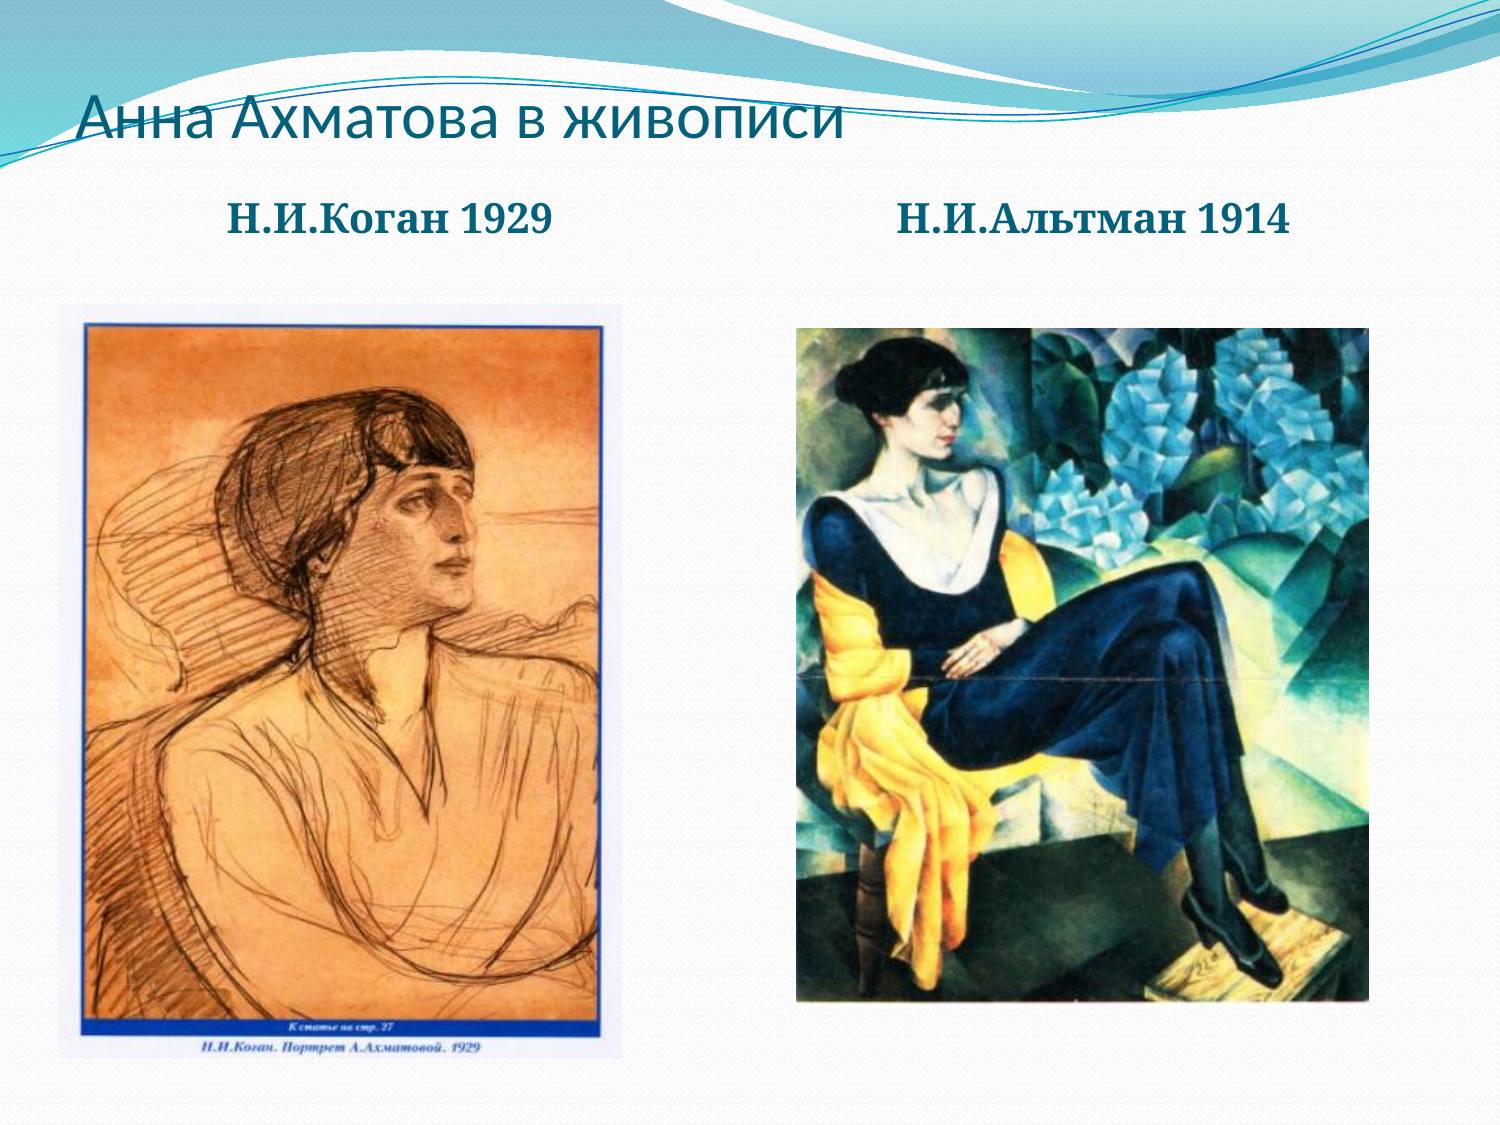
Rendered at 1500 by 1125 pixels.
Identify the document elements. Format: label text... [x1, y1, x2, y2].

list Н.И.Коган 1929 [58, 164, 722, 269]
title Анна Ахматова в живописи [75, 45, 1418, 153]
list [58, 304, 622, 1059]
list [796, 327, 1369, 1006]
list Н.И.Альтман 1914 [761, 164, 1425, 269]
